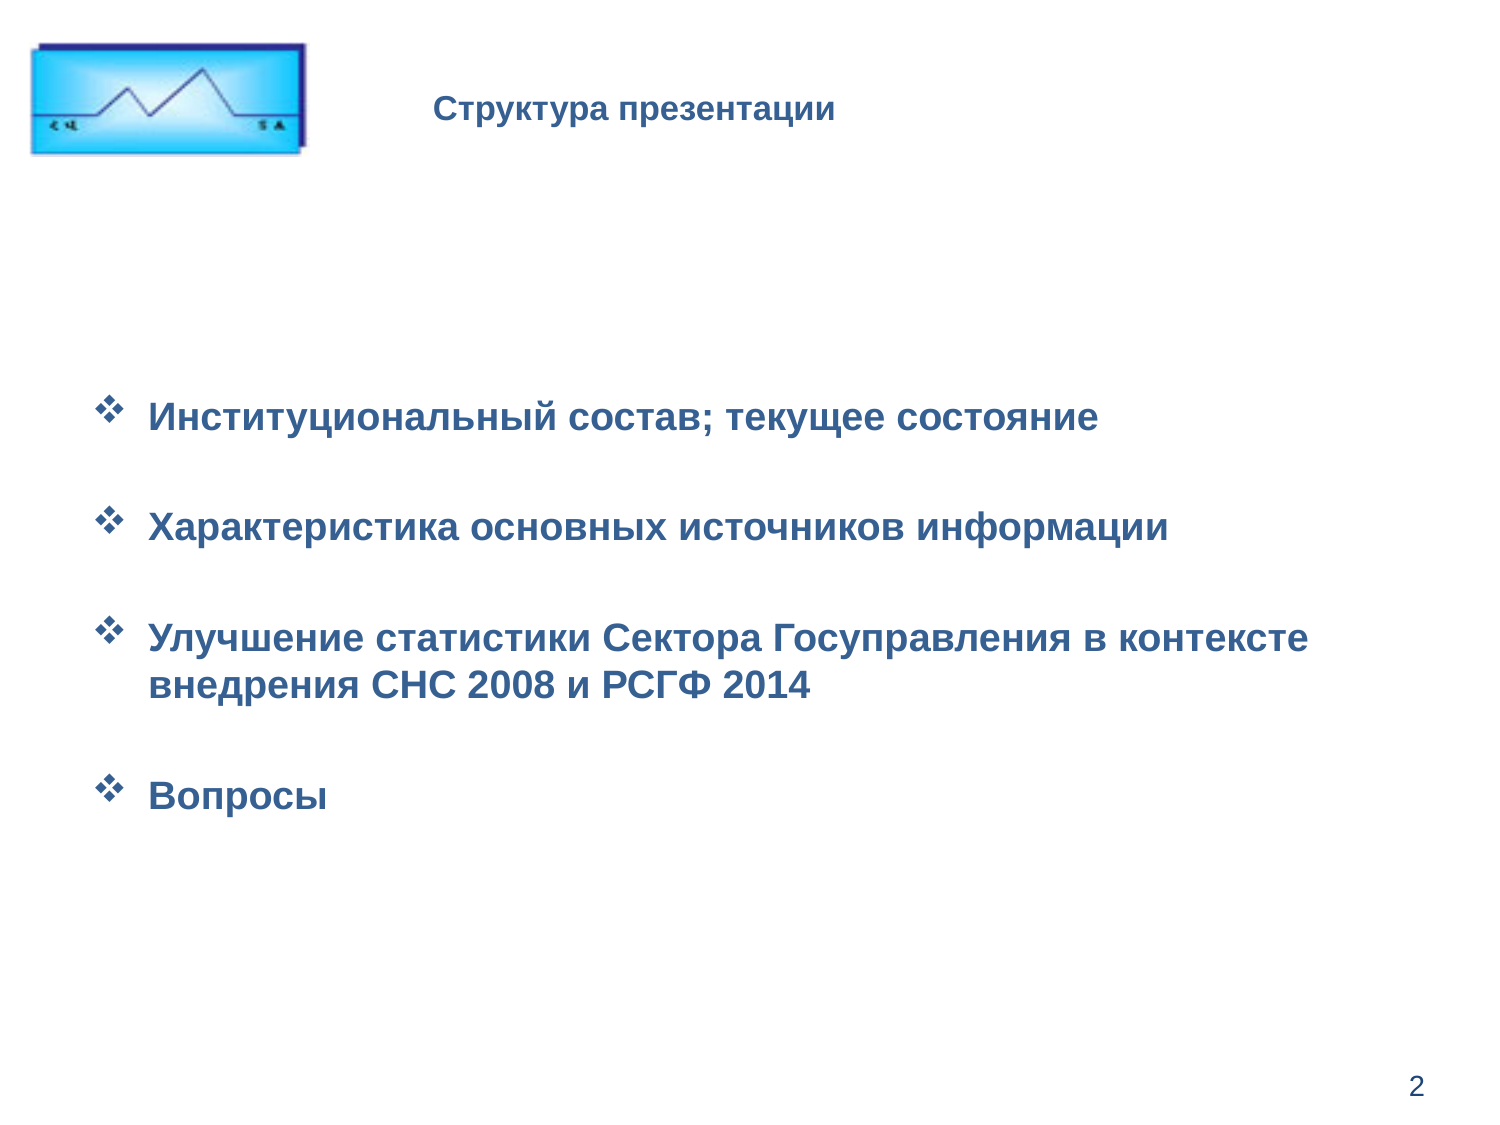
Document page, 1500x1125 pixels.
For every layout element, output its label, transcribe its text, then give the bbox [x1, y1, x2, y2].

picture [29, 42, 310, 158]
text_box 2 [1376, 1046, 1425, 1103]
list Институциональный состав; текущее состояние Характеристика основных источников информации Улучшение статистики Сектора Госуправления в контексте внедрения СНС 2008 и РСГФ 2014 Вопросы [76, 208, 1436, 976]
title Структура презентации [313, 66, 1465, 138]
